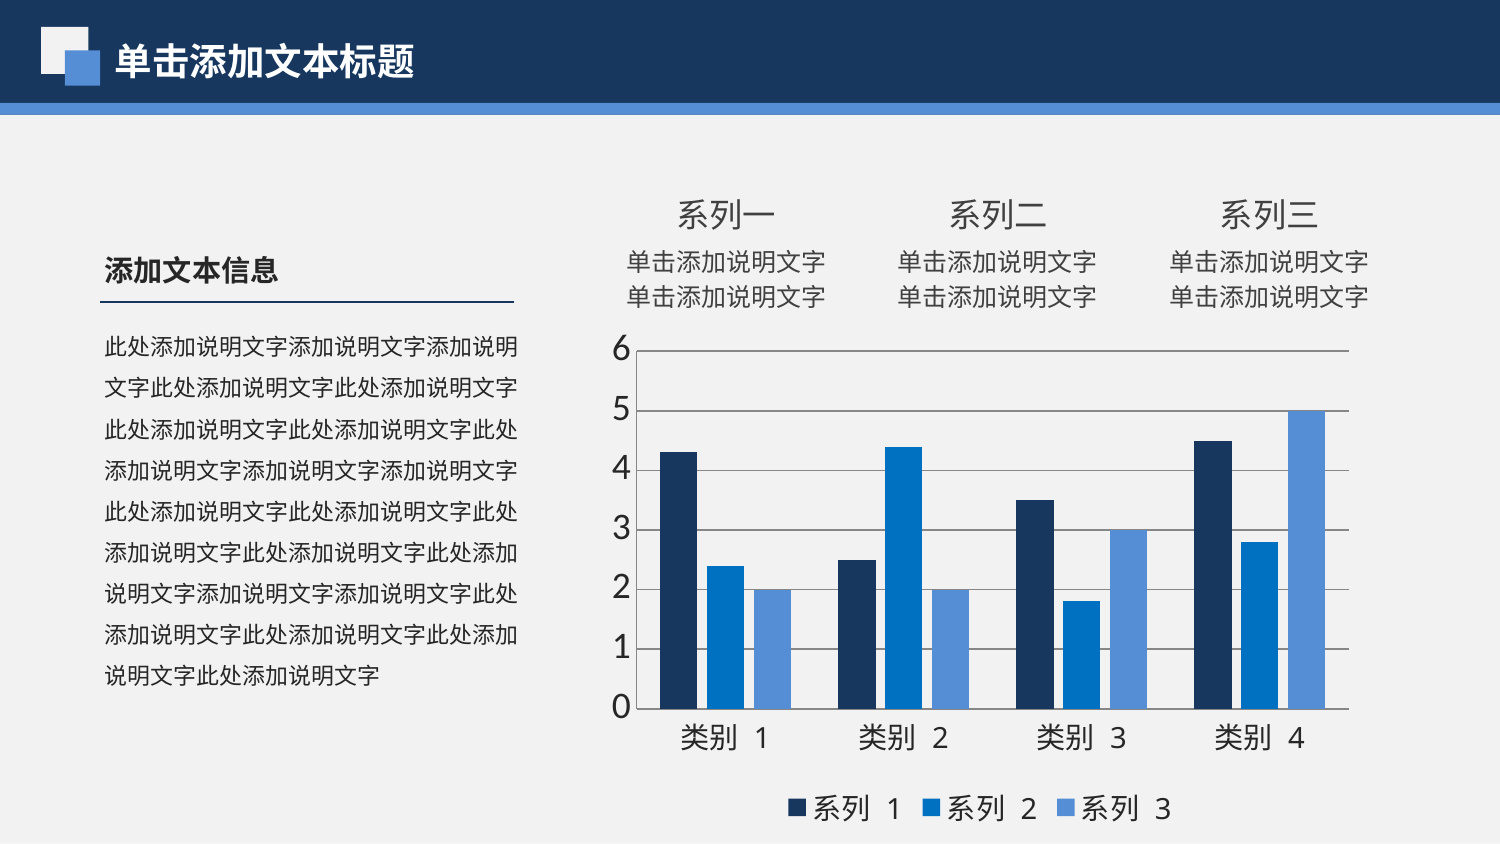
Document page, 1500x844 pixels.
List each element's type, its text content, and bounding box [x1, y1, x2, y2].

text_box [63, 48, 102, 88]
text_box 此处添加说明文字添加说明文字添加说明文字此处添加说明文字此处添加说明文字此处添加说明文字此处添加说明文字此处添加说明文字添加说明文字添加说明文字此处添加说明文字此处添加说明文字此处添加说明文字此处添加说明文字此处添加说明文字添加说明文字添加说明文字此处添加说明文字此处添加说明文字此处添加说明文字此处添加说明文字 [89, 311, 538, 751]
text_box 系列一 单击添加说明文字单击添加说明文字 [608, 186, 845, 320]
text_box 系列三 单击添加说明文字单击添加说明文字 [1151, 186, 1388, 320]
text_box 添加文本信息 [89, 244, 314, 307]
text_box [39, 25, 91, 76]
text_box 单击添加文本标题 [100, 30, 479, 91]
chart [596, 321, 1365, 836]
text_box 系列二 单击添加说明文字单击添加说明文字 [879, 186, 1117, 320]
text_box [0, 101, 1500, 117]
text_box [0, 0, 1500, 101]
